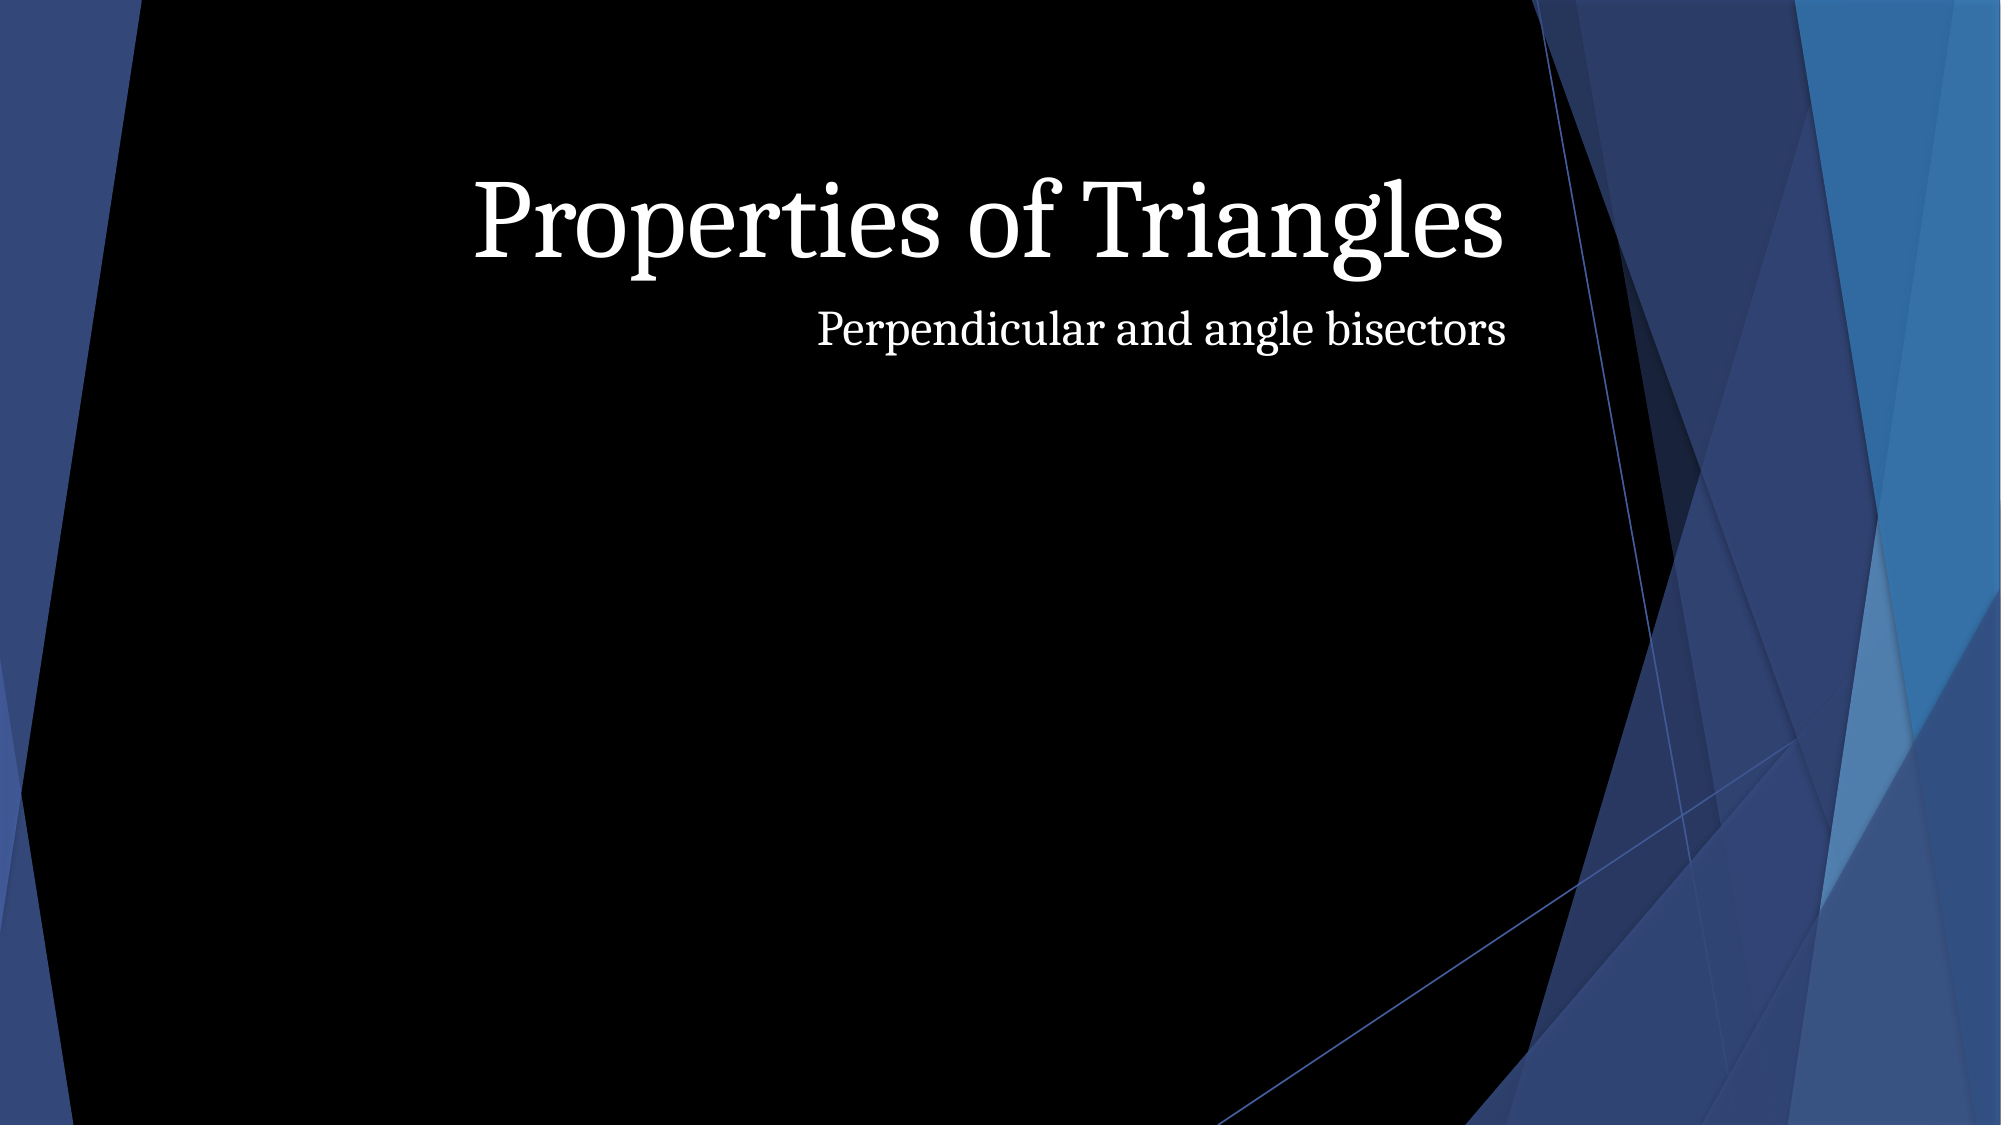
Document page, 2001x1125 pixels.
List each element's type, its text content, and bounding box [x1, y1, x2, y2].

title Properties of Triangles [247, 17, 1522, 287]
subtitle Perpendicular and angle bisectors [247, 287, 1522, 468]
